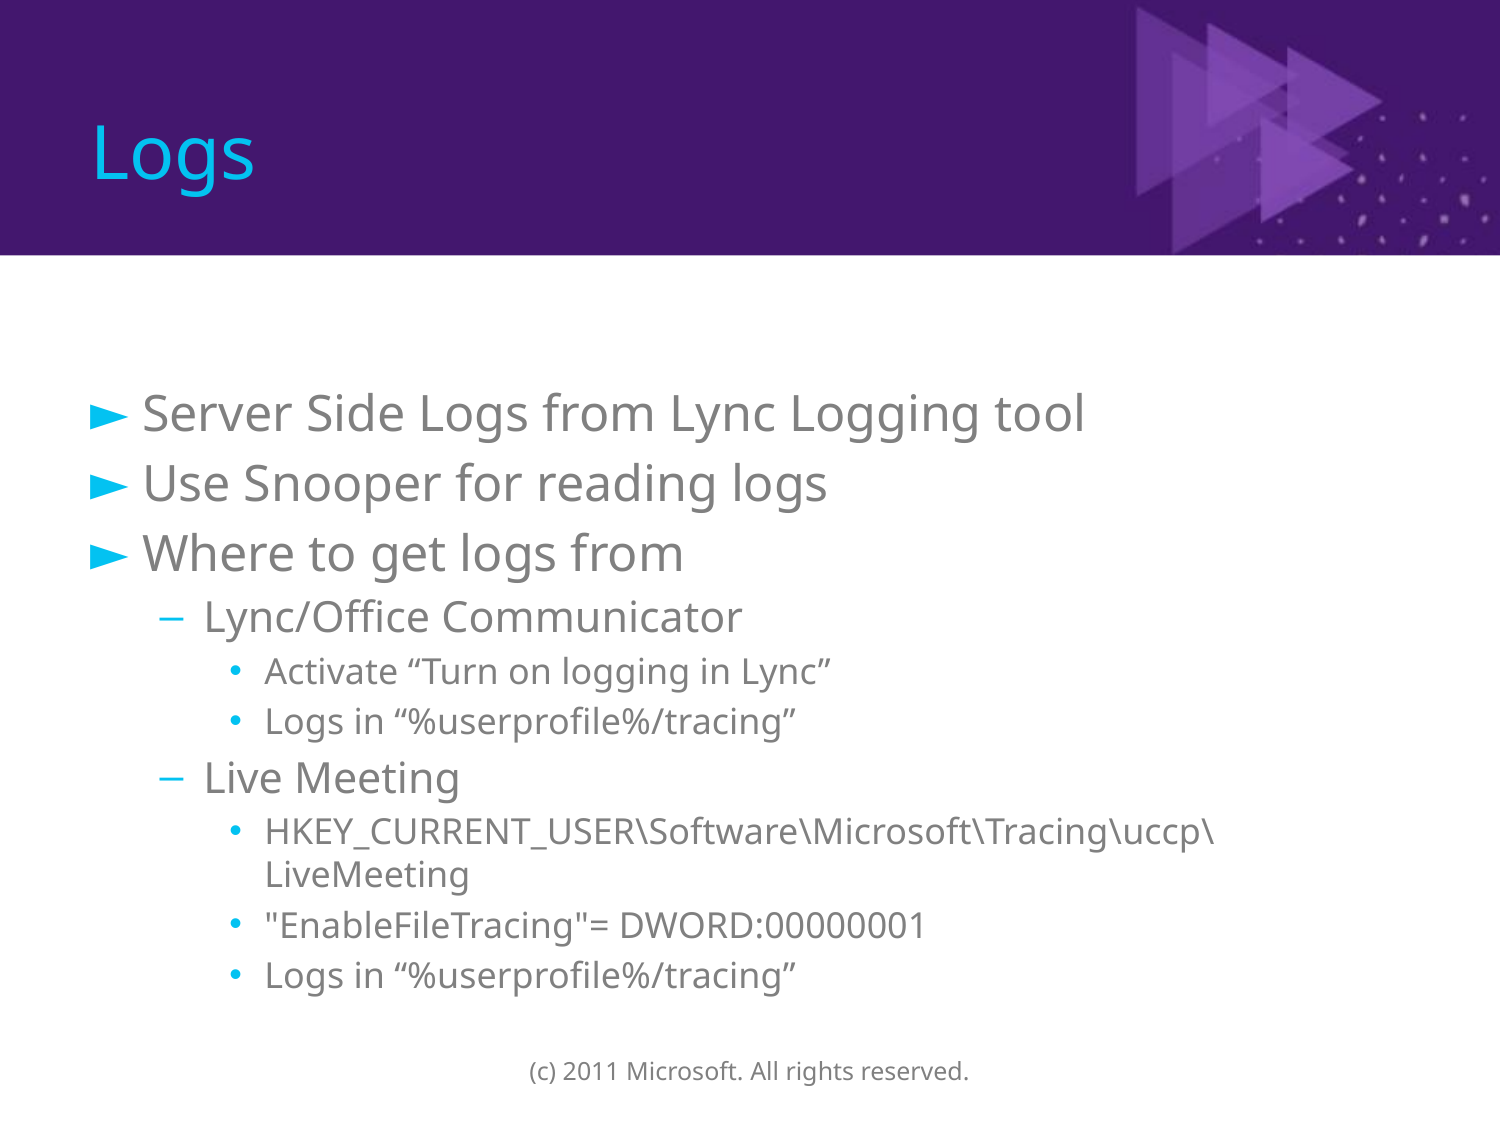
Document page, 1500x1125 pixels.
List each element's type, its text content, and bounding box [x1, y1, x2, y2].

title Logs [75, 56, 1425, 244]
footer (c) 2011 Microsoft. All rights reserved. [512, 1042, 988, 1103]
list Server Side Logs from Lync Logging tool Use Snooper for reading logs Where to get logs from Lync/Office Communicator Activate “Turn on logging in Lync” Logs in “%userprofile%/tracing” Live Meeting HKEY_CURRENT_USER\Software\Microsoft\Tracing\uccp\LiveMeeting "EnableFileTracing"= DWORD:00000001 Logs in “%userprofile%/tracing” [75, 373, 1425, 1005]
picture [0, 0, 1500, 255]
